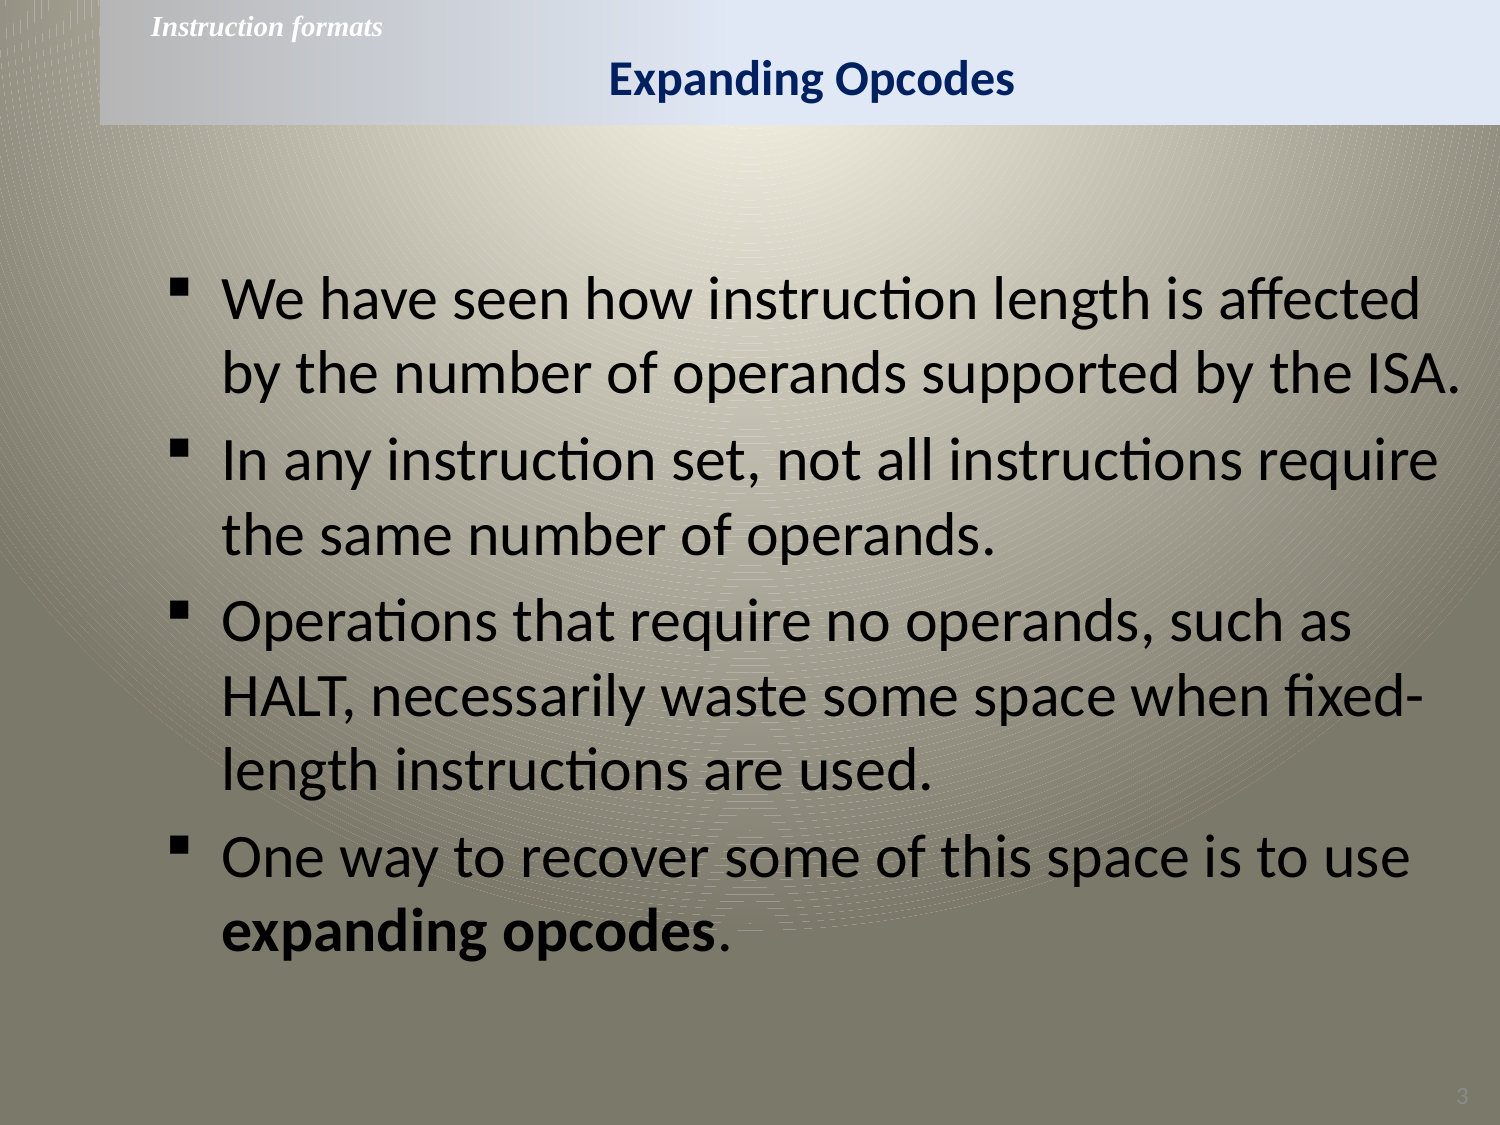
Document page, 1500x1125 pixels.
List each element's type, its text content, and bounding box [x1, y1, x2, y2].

list We have seen how instruction length is affected by the number of operands supported by the ISA. In any instruction set, not all instructions require the same number of operands. Operations that require no operands, such as HALT, necessarily waste some space when fixed-length instructions are used. One way to recover some of this space is to use expanding opcodes. [150, 249, 1488, 993]
list Instruction formats [135, 0, 625, 50]
title Expanding Opcodes [135, 37, 1500, 113]
